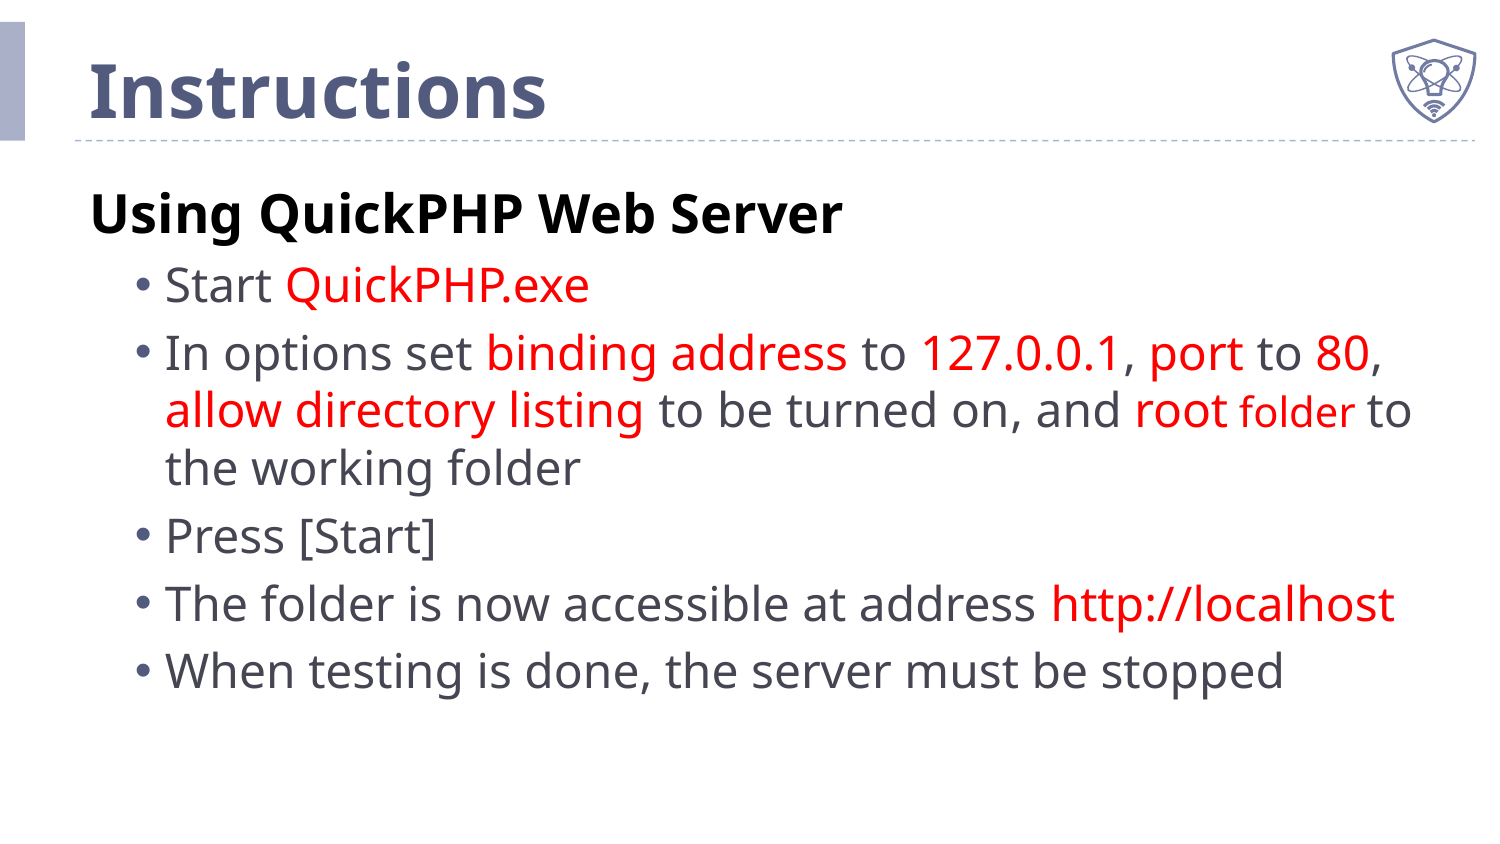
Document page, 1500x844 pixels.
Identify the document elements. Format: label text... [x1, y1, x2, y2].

list Using QuickPHP Web Server Start QuickPHP.exe In options set binding address to 127.0.0.1, port to 80, allow directory listing to be turned on, and root folder to the working folder Press [Start] The folder is now accessible at address http://localhost When testing is done, the server must be stopped [75, 171, 1475, 835]
title Instructions [75, 18, 1475, 141]
